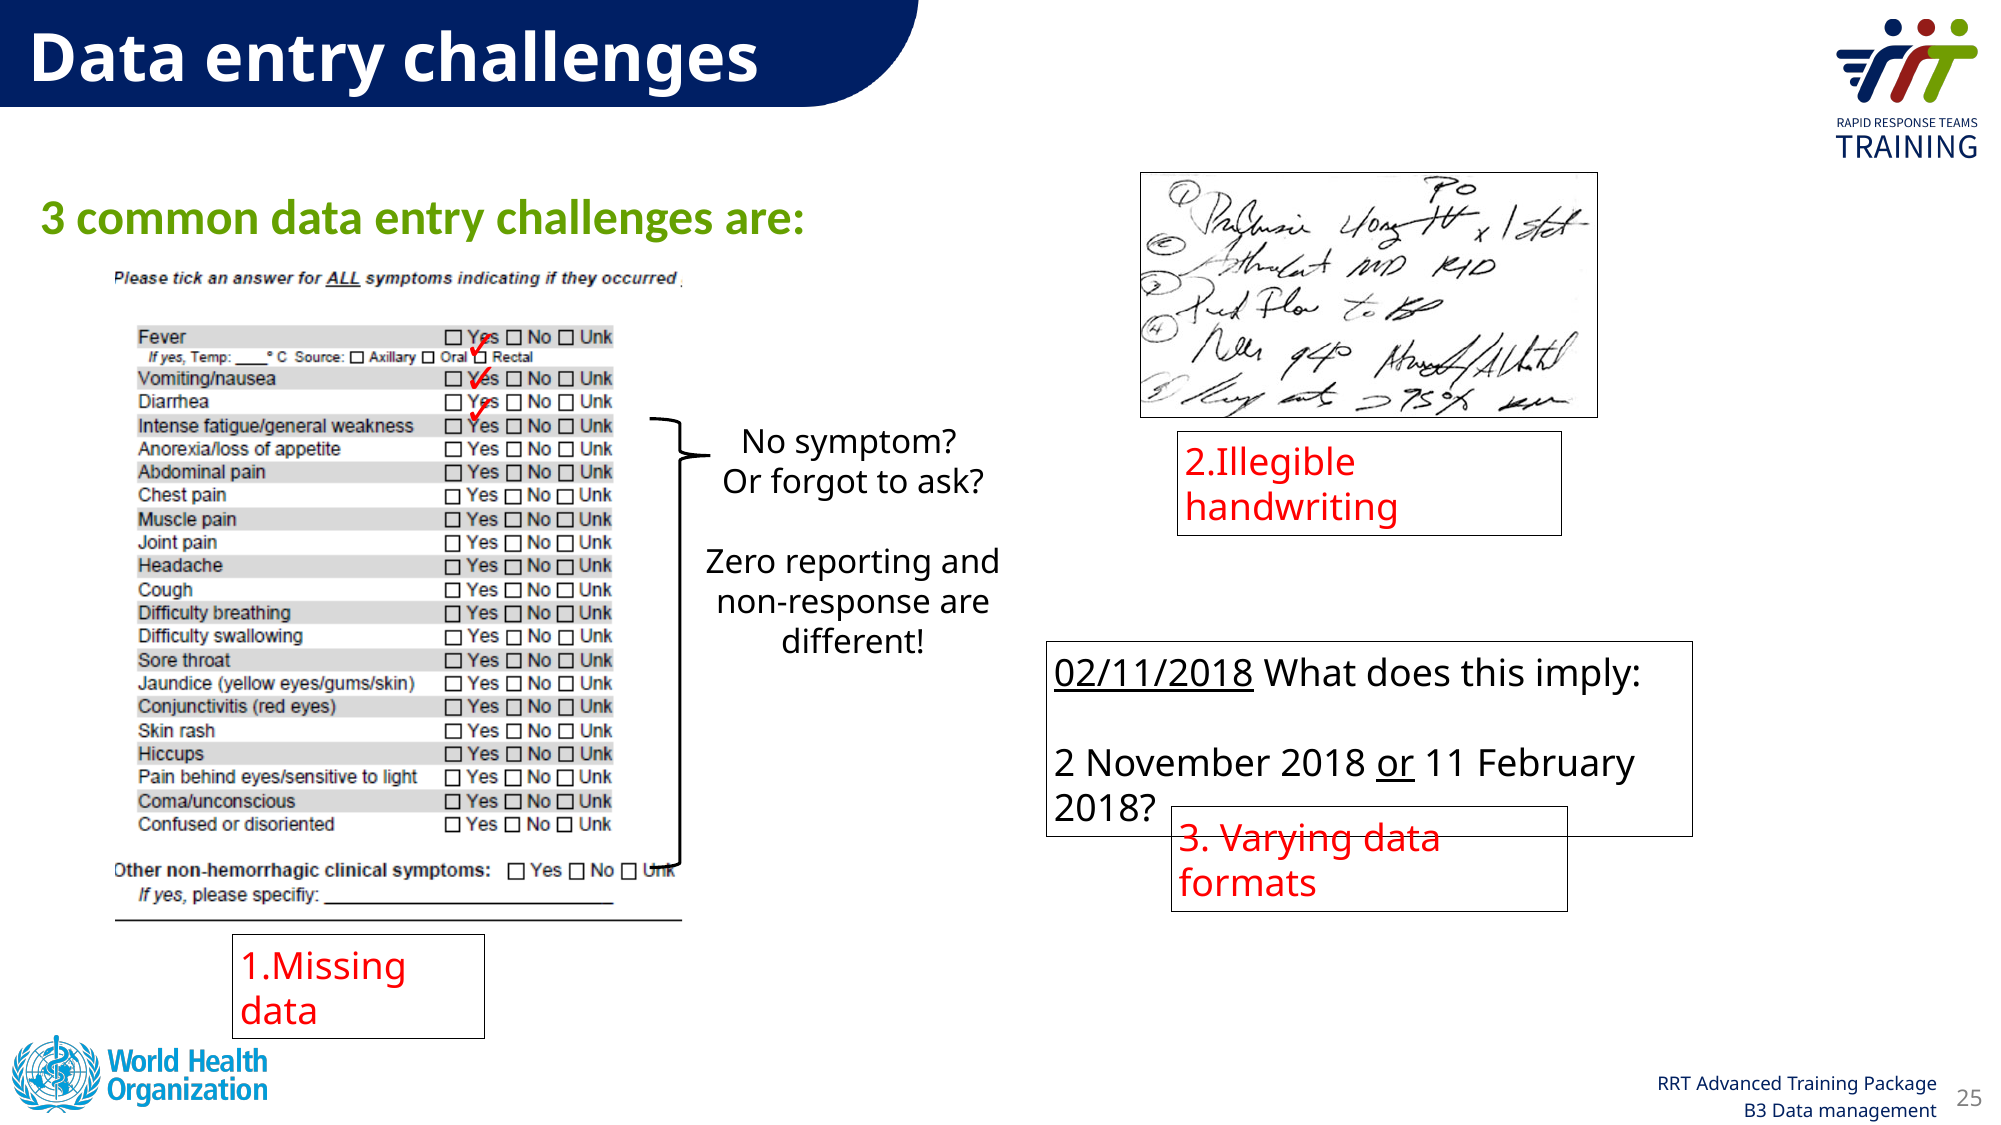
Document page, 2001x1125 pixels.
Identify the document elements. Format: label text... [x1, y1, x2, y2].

text_box 3. Varying data formats [1171, 806, 1568, 912]
text_box 1.Missing data [232, 934, 485, 1039]
text_box 3 common data entry challenges are: [32, 176, 845, 252]
picture [114, 249, 683, 926]
picture [0, 0, 919, 107]
text_box No symptom? Or forgot to ask? Zero reporting and non-response are different! [683, 412, 1027, 668]
picture [1140, 172, 1599, 418]
picture [58, 1050, 64, 1058]
picture [1835, 19, 1978, 167]
text_box 02/11/2018 What does this imply: 2 November 2018 or 11 February 2018? [1046, 641, 1693, 837]
text_box 2.Illegible handwriting [1177, 431, 1562, 536]
picture [12, 1083, 48, 1113]
picture [12, 1035, 267, 1113]
text_box Data entry challenges [21, 13, 1361, 107]
